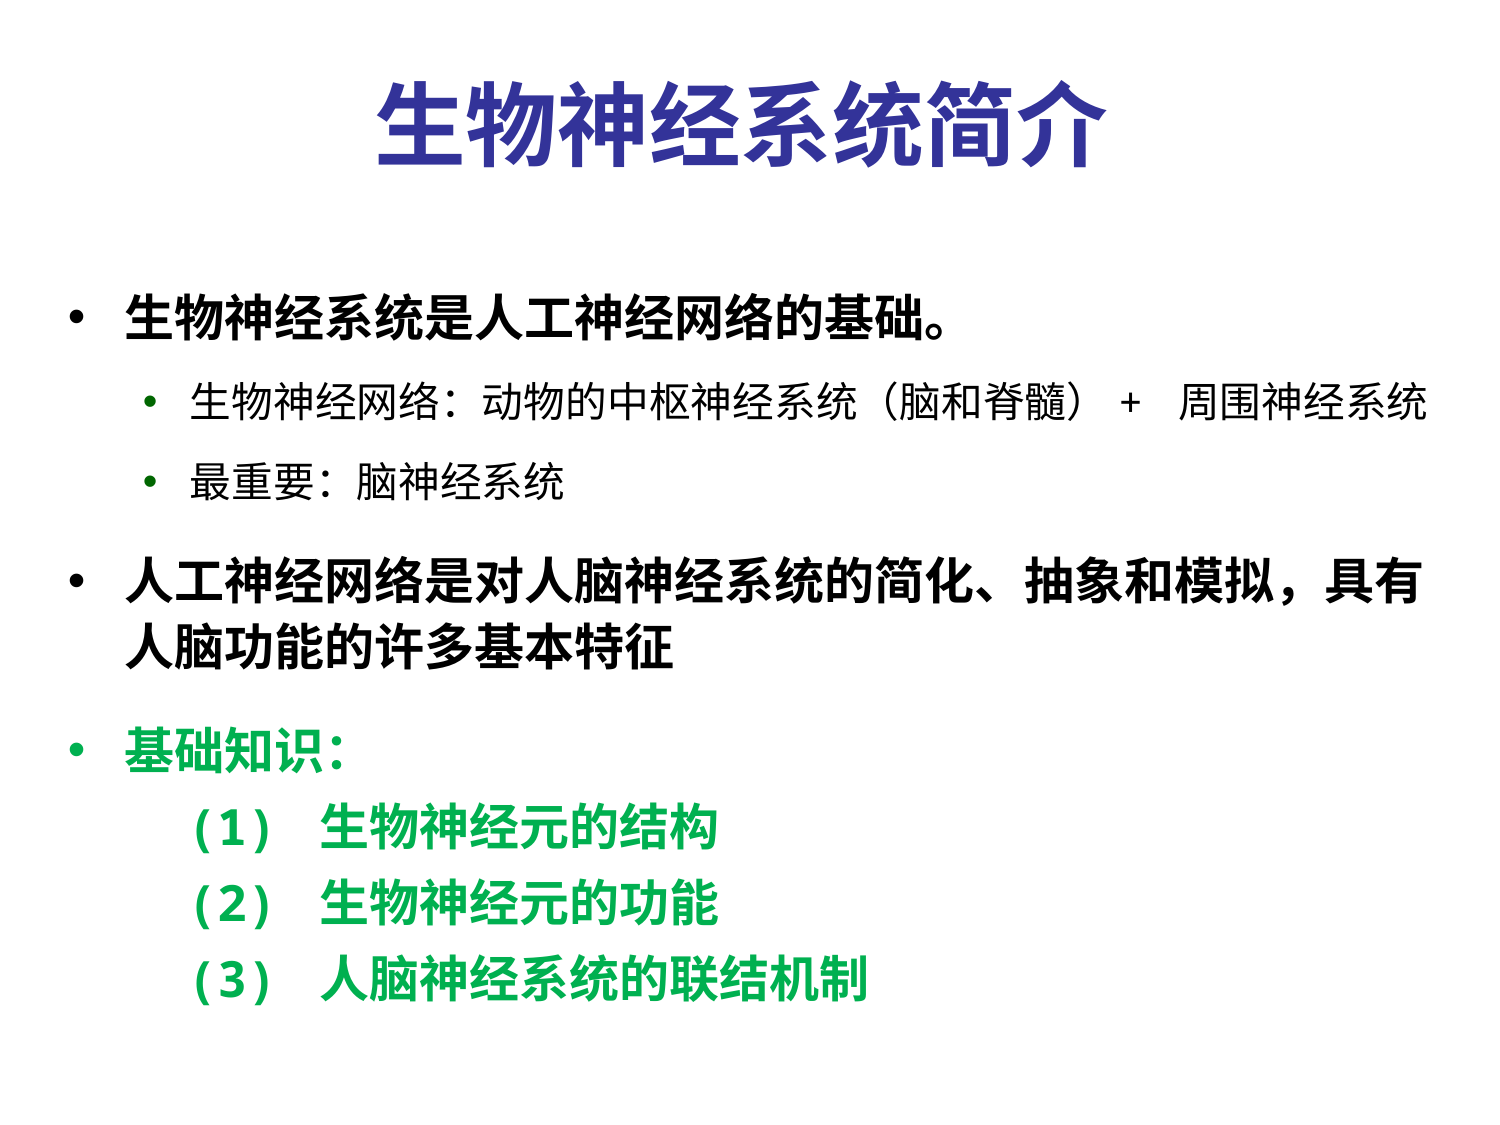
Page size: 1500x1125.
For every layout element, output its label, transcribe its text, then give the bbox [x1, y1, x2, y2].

text_box 生物神经系统是人工神经网络的基础。 生物神经网络：动物的中枢神经系统（脑和脊髓）+ 周围神经系统 最重要：脑神经系统 人工神经网络是对人脑神经系统的简化、抽象和模拟，具有人脑功能的许多基本特征 基础知识： (1) 生物神经元的结构 (2) 生物神经元的功能 (3) 人脑神经系统的联结机制 [53, 273, 1459, 1015]
text_box 生物神经系统简介 [230, 60, 1252, 186]
